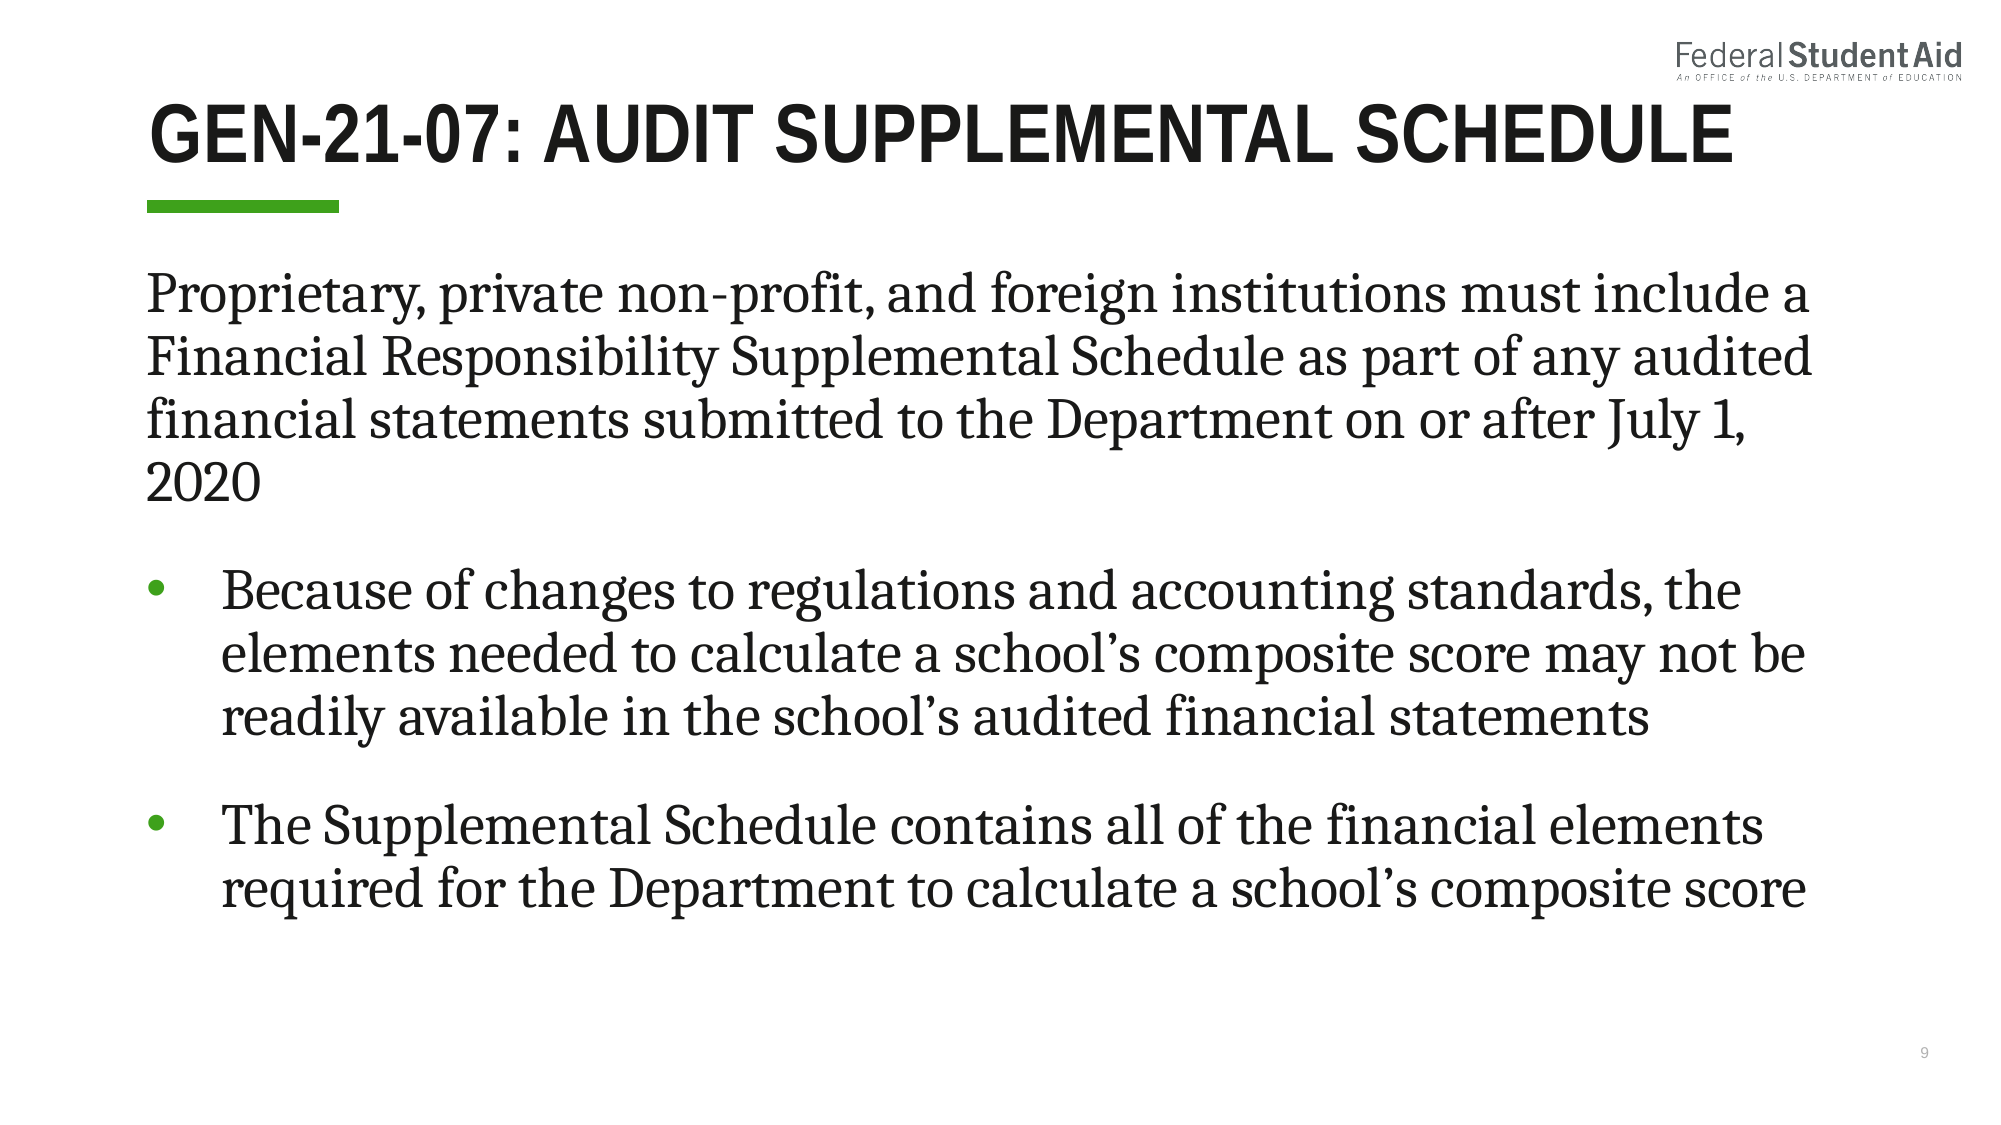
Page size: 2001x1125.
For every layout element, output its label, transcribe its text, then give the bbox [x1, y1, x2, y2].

list Proprietary, private non-profit, and foreign institutions must include a Financial Responsibility Supplemental Schedule as part of any audited financial statements submitted to the Department on or after July 1, 2020 Because of changes to regulations and accounting standards, the elements needed to calculate a school’s composite score may not be readily available in the school’s audited financial statements The Supplemental Schedule contains all of the financial elements required for the Department to calculate a school’s composite score [131, 254, 1835, 1043]
title GEN-21-07: Audit Supplemental schedule [149, 57, 1792, 189]
picture [1651, 16, 1986, 106]
slide_number 9 [1920, 1042, 1986, 1094]
